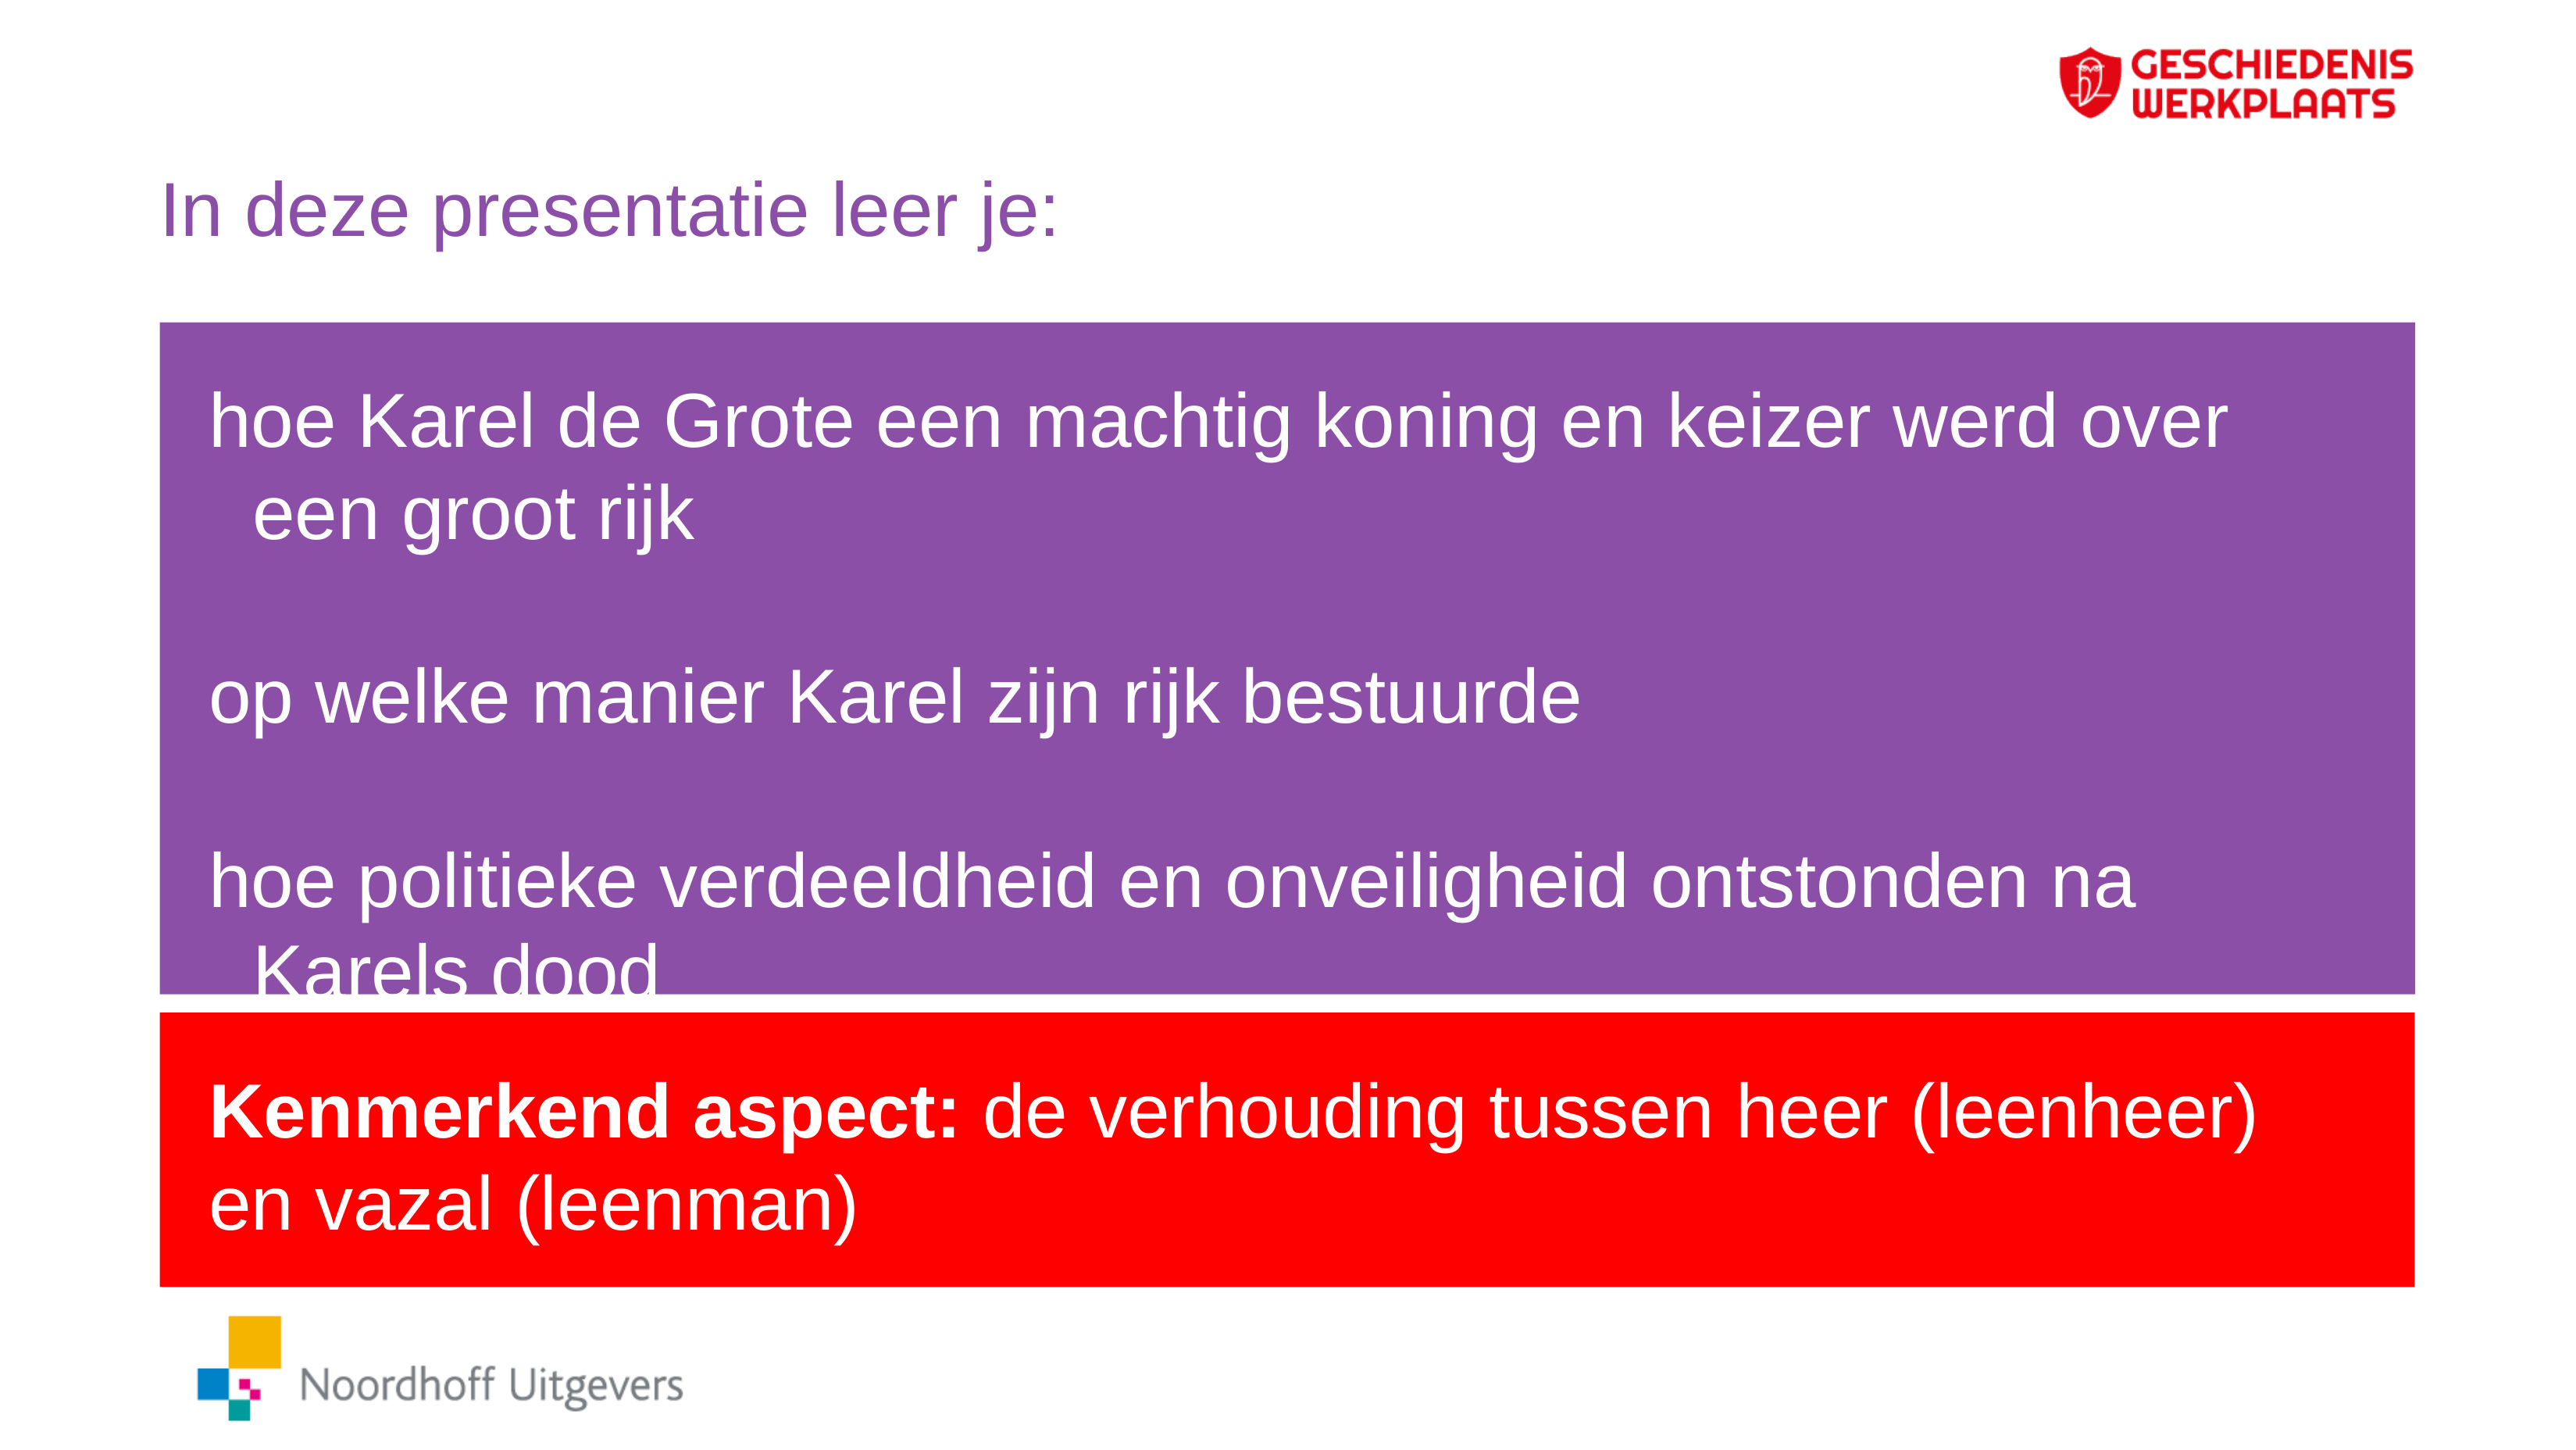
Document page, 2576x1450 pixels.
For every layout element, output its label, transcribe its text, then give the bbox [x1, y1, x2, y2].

picture [1610, 0, 2576, 161]
title In deze presentatie leer je: [159, 159, 2416, 266]
picture [159, 1288, 802, 1449]
list hoe Karel de Grote een machtig koning en keizer werd over een groot rijk op welke manier Karel zijn rijk bestuurde hoe politieke verdeeldheid en onveiligheid ontstonden na Karels dood welke plaats ridders hadden in de samenleving [159, 322, 2416, 995]
list Kenmerkend aspect: de verhouding tussen heer (leenheer) en vazal (leenman) [159, 1012, 2415, 1288]
